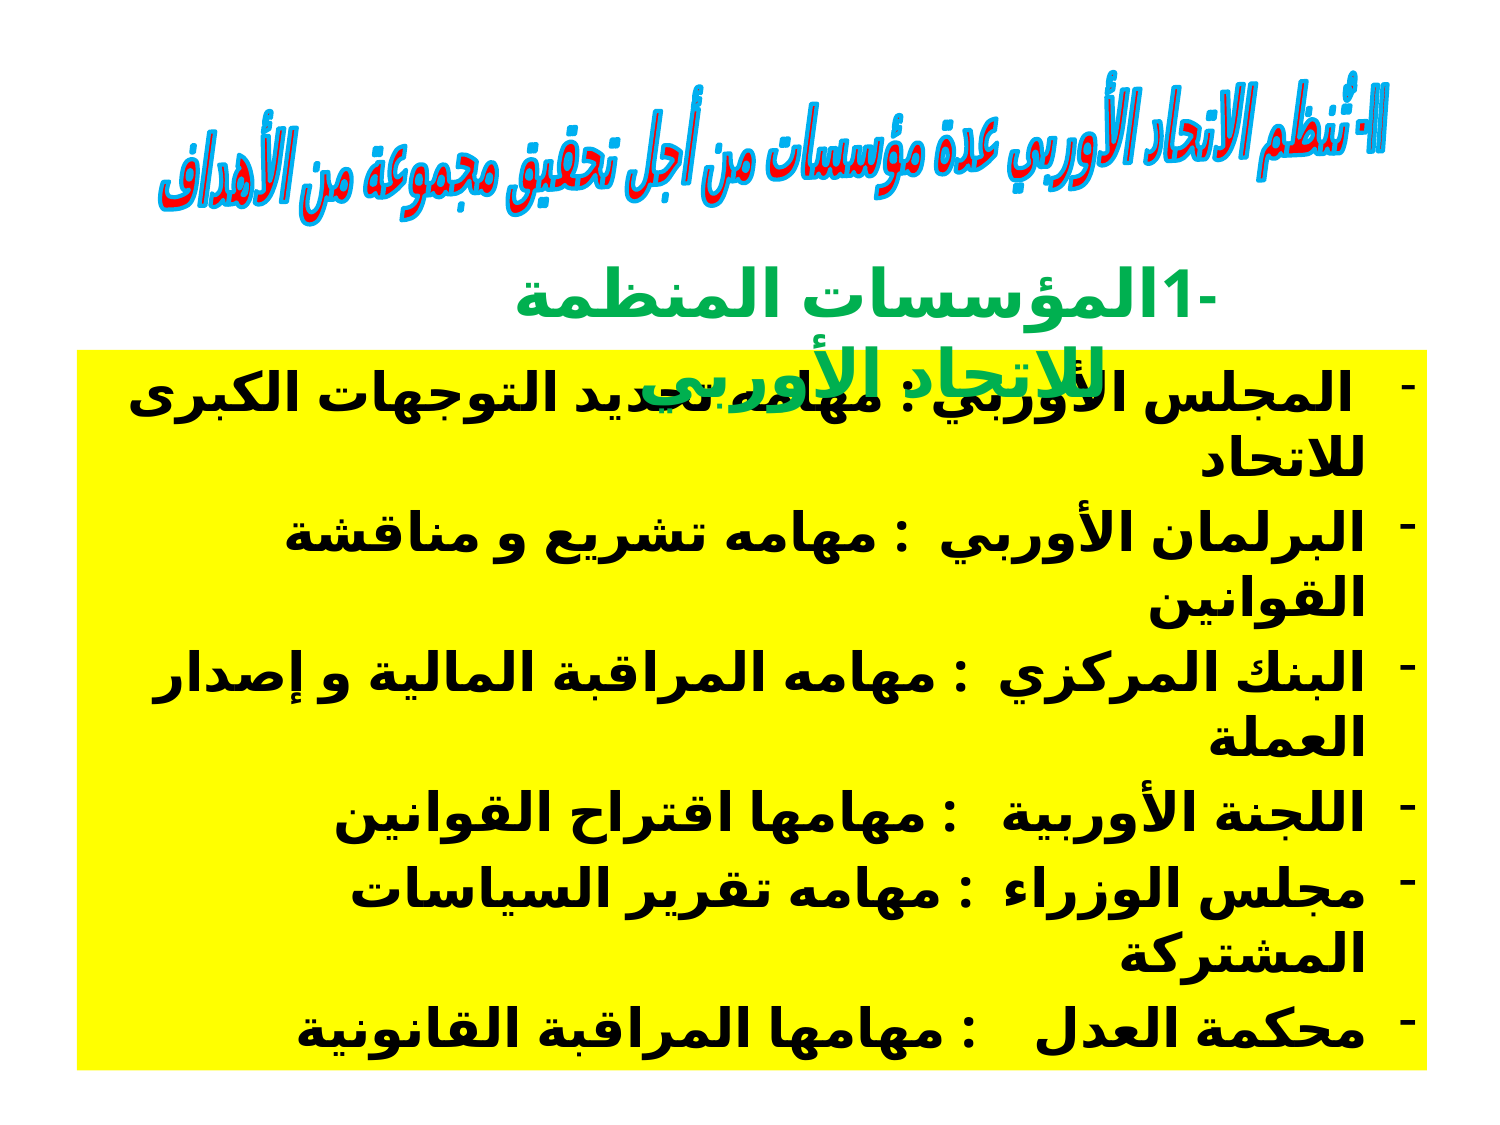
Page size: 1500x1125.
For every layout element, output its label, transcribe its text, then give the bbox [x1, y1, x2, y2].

text_box II- تٌنظم الاتحاد الأوربي عدة مؤسسات من أجل تحقيق مجموعة من الأهداف [1043, 69, 1143, 193]
text_box -1المؤسسات المنظمة للاتحاد الأوربي [395, 243, 1353, 419]
text_box II- تٌنظم الاتحاد الأوربي عدة مؤسسات من أجل تحقيق مجموعة من الأهداف [1256, 78, 1350, 183]
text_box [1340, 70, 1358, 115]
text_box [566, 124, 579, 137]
text_box II- تٌنظم الاتحاد الأوربي عدة مؤسسات من أجل تحقيق مجموعة من الأهداف [624, 84, 704, 204]
text_box II- تٌنظم الاتحاد الأوربي عدة مؤسسات من أجل تحقيق مجموعة من الأهداف [157, 108, 299, 212]
text_box II- تٌنظم الاتحاد الأوربي عدة مؤسسات من أجل تحقيق مجموعة من الأهداف [933, 116, 1000, 177]
text_box II- تٌنظم الاتحاد الأوربي عدة مؤسسات من أجل تحقيق مجموعة من الأهداف [1143, 81, 1259, 166]
text_box II- تٌنظم الاتحاد الأوربي عدة مؤسسات من أجل تحقيق مجموعة من الأهداف [1007, 135, 1058, 194]
text_box II- تٌنظم الاتحاد الأوربي عدة مؤسسات من أجل تحقيق مجموعة من الأهداف [765, 101, 926, 201]
text_box II- تٌنظم الاتحاد الأوربي عدة مؤسسات من أجل تحقيق مجموعة من الأهداف [298, 161, 354, 227]
list المجلس الأوربي : مهامه تحديد التوجهات الكبرى للاتحاد البرلمان الأوربي : مهامه تشريع و مناقشة القوانين البنك المركزي : مهامه المراقبة المالية و إصدار العملة اللجنة الأوربية : مهامها اقتراح القوانين مجلس الوزراء : مهامه تقرير السياسات المشتركة محكمة العدل : مهامها المراقبة القانونية [76, 349, 1427, 1071]
text_box II- تٌنظم الاتحاد الأوربي عدة مؤسسات من أجل تحقيق مجموعة من الأهداف [700, 142, 756, 208]
text_box II- تٌنظم الاتحاد الأوربي عدة مؤسسات من أجل تحقيق مجموعة من الأهداف [505, 139, 618, 218]
text_box II- تٌنظم الاتحاد الأوربي عدة مؤسسات من أجل تحقيق مجموعة من الأهداف [1355, 82, 1390, 154]
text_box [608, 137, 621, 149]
text_box II- تٌنظم الاتحاد الأوربي عدة مؤسسات من أجل تحقيق مجموعة من الأهداف [363, 143, 499, 223]
